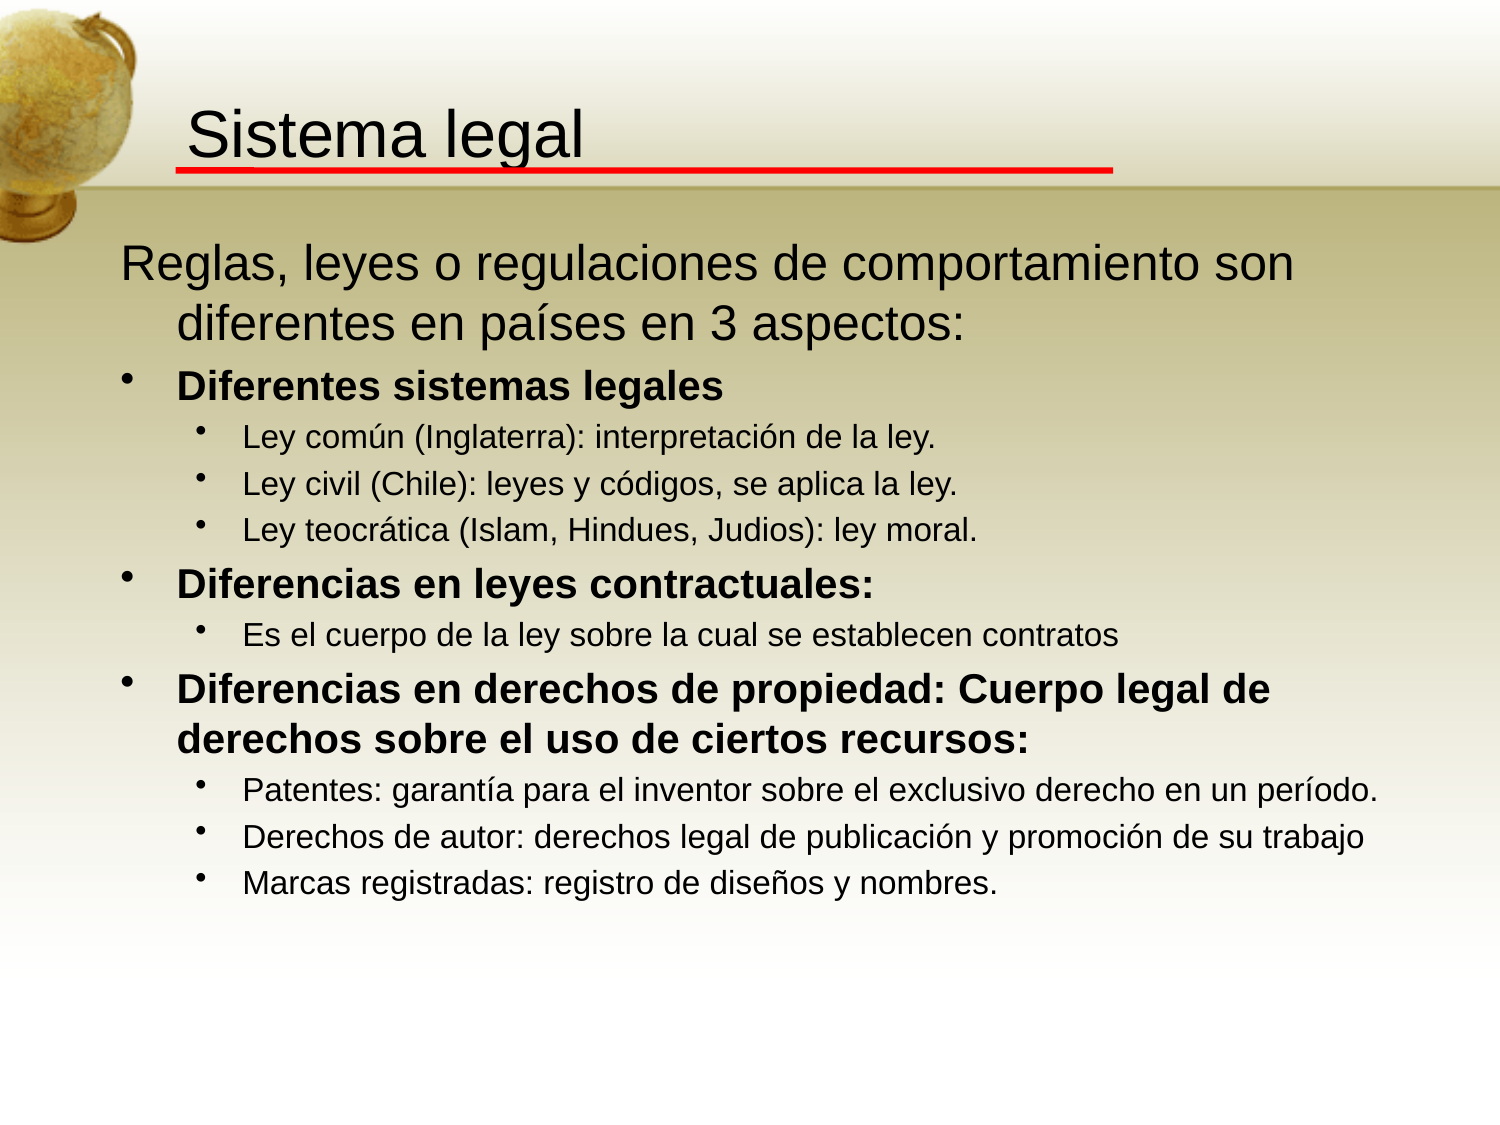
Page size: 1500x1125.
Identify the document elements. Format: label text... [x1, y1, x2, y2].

list Reglas, leyes o regulaciones de comportamiento son diferentes en países en 3 aspectos: Diferentes sistemas legales Ley común (Inglaterra): interpretación de la ley. Ley civil (Chile): leyes y códigos, se aplica la ley. Ley teocrática (Islam, Hindues, Judios): ley moral. Diferencias en leyes contractuales: Es el cuerpo de la ley sobre la cual se establecen contratos Diferencias en derechos de propiedad: Cuerpo legal de derechos sobre el uso de ciertos recursos: Patentes: garantía para el inventor sobre el exclusivo derecho en un período. Derechos de autor: derechos legal de publicación y promoción de su trabajo Marcas registradas: registro de diseños y nombres. [105, 222, 1454, 1091]
picture [0, 0, 1500, 1125]
title Sistema legal [170, 36, 1436, 179]
